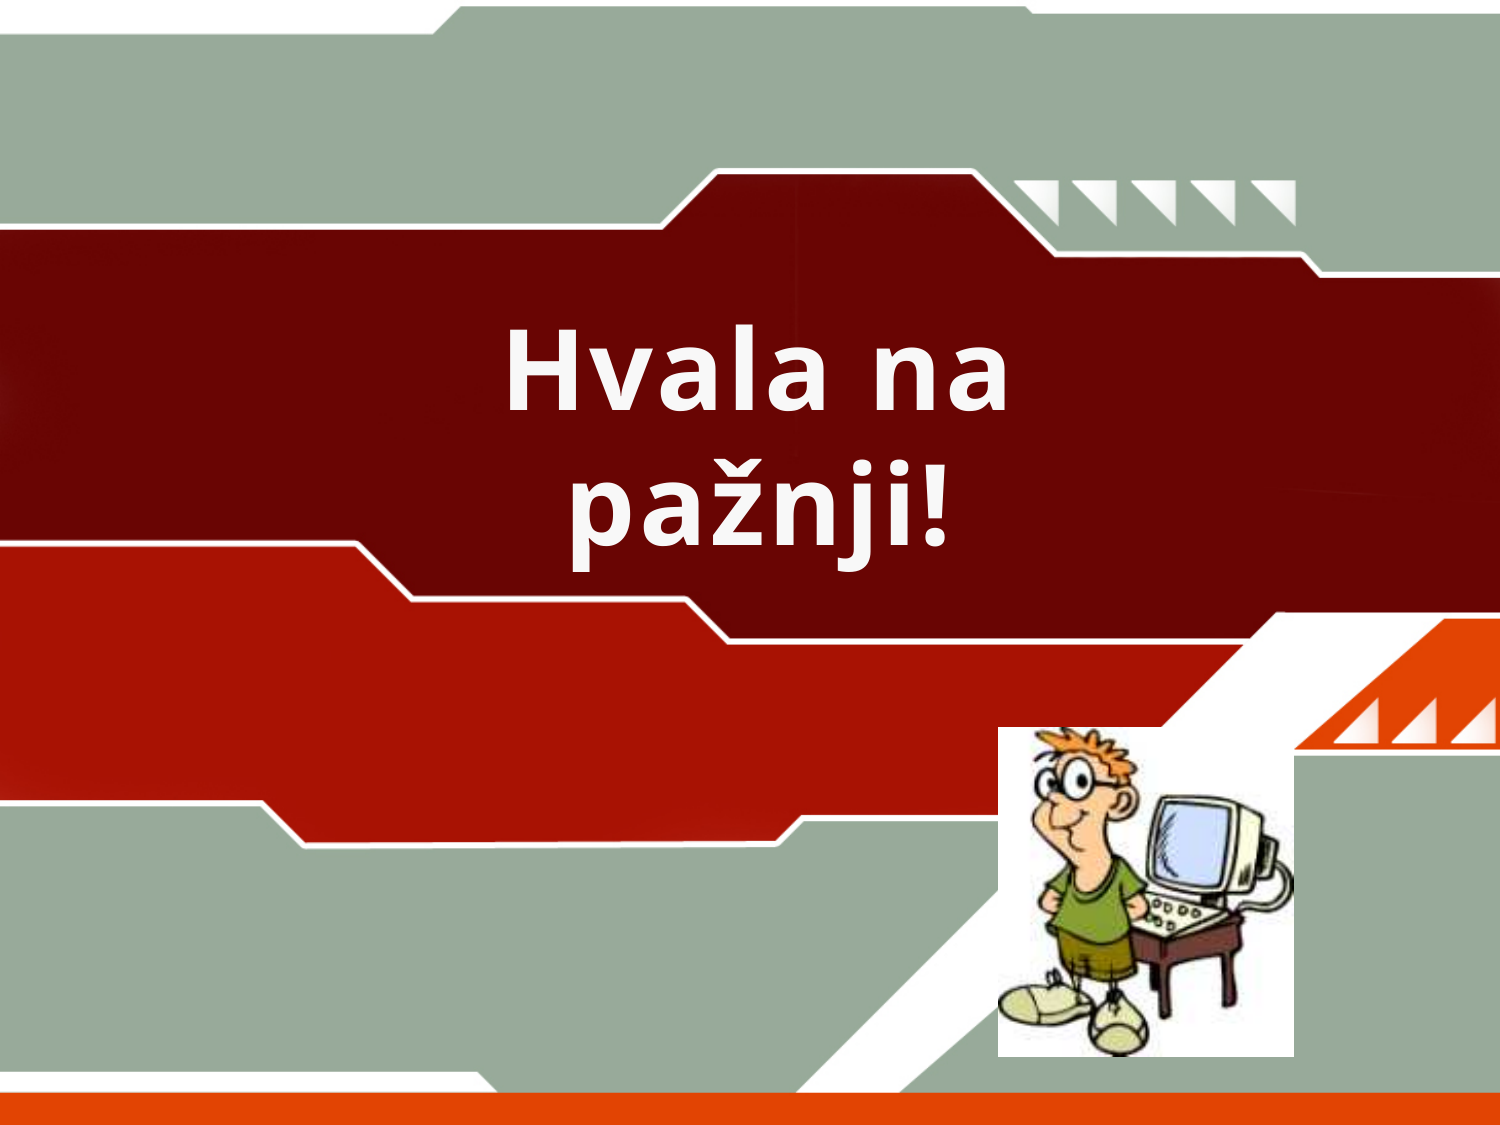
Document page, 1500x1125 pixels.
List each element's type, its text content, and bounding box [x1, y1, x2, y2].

text_box Hvala na pažnji! [289, 290, 1229, 576]
picture [0, 0, 1500, 1125]
